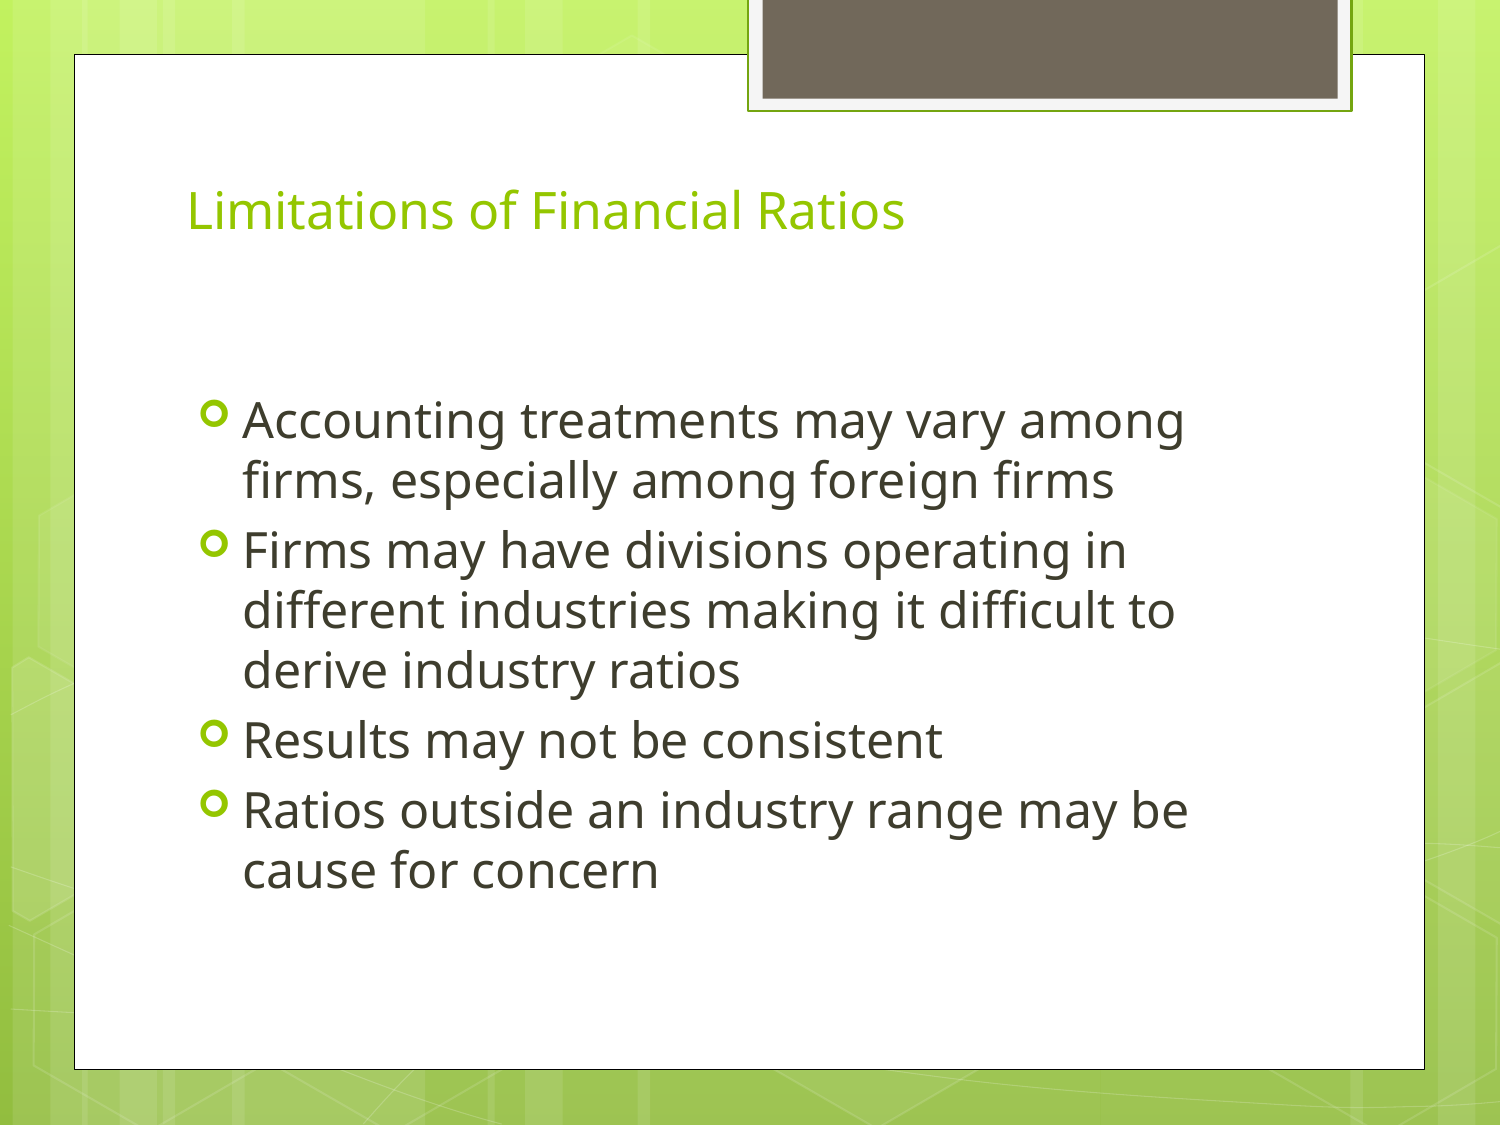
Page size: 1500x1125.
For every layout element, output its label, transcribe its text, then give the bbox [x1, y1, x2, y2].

list Accounting treatments may vary among firms, especially among foreign firms Firms may have divisions operating in different industries making it difficult to derive industry ratios Results may not be consistent Ratios outside an industry range may be cause for concern [171, 381, 1283, 957]
title Limitations of Financial Ratios [171, 168, 1324, 247]
